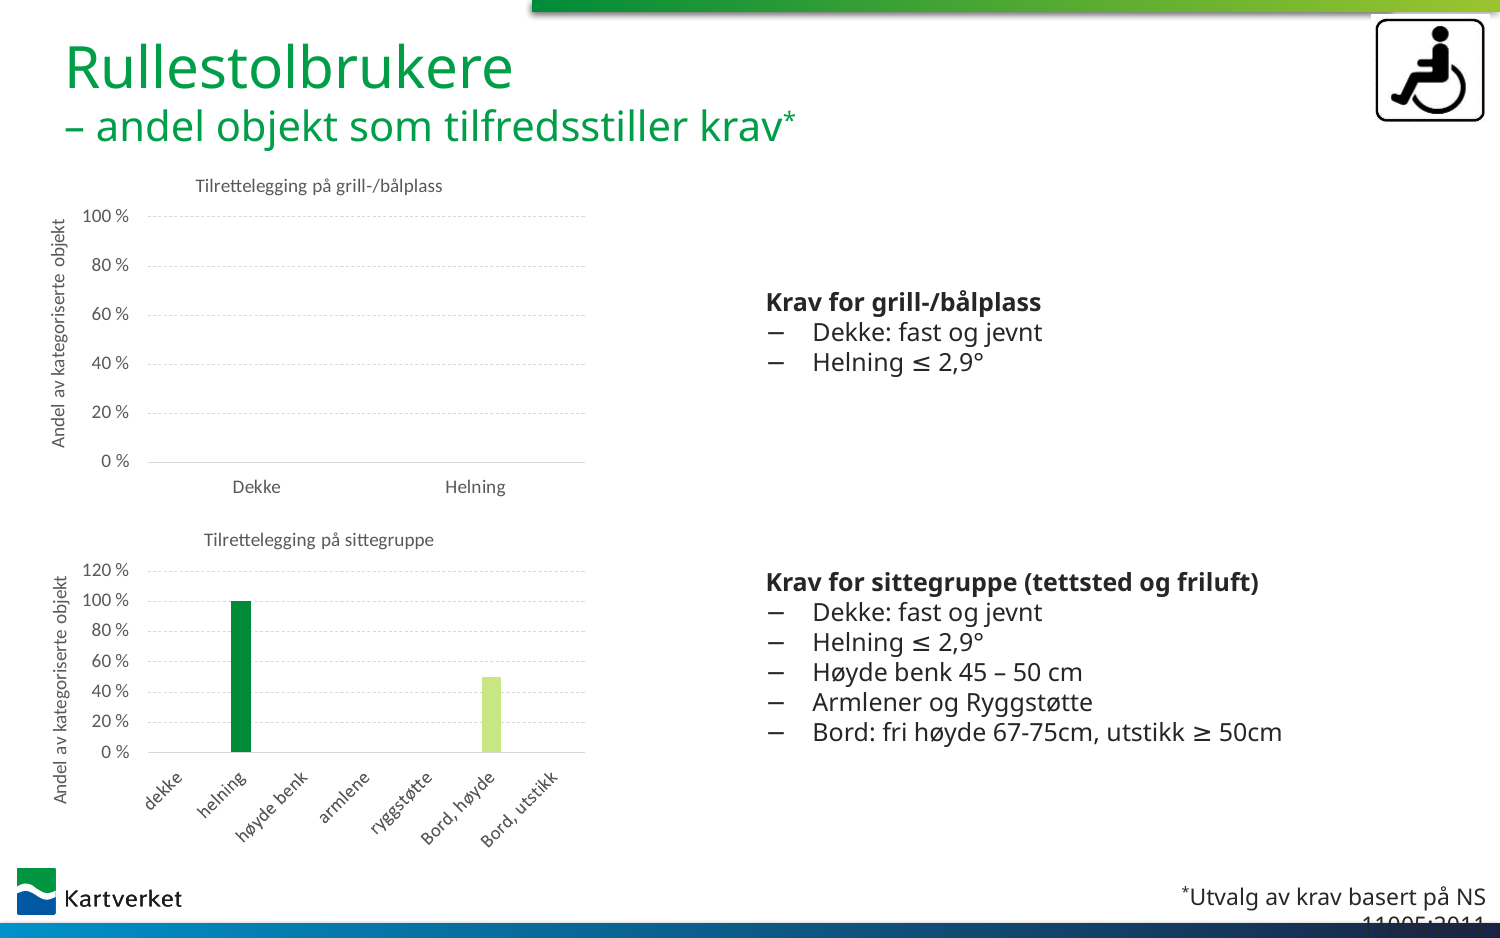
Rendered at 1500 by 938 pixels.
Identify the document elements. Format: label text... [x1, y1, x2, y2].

picture [41, 520, 596, 859]
text_box Krav for sittegruppe (tettsted og friluft) Dekke: fast og jevnt Helning ≤ 2,9° Høyde benk 45 – 50 cm Armlener og Ryggstøtte Bord: fri høyde 67-75cm, utstikk ≥ 50cm [750, 559, 1500, 754]
text_box Krav for grill-/bålplass Dekke: fast og jevnt Helning ≤ 2,9° [750, 279, 1452, 384]
text_box *Utvalg av krav basert på NS 11005:2011 [1068, 873, 1500, 938]
text_box Rullestolbrukere – andel objekt som tilfredsstiller krav* [49, 14, 1431, 158]
picture [41, 166, 596, 505]
picture [1371, 13, 1491, 127]
